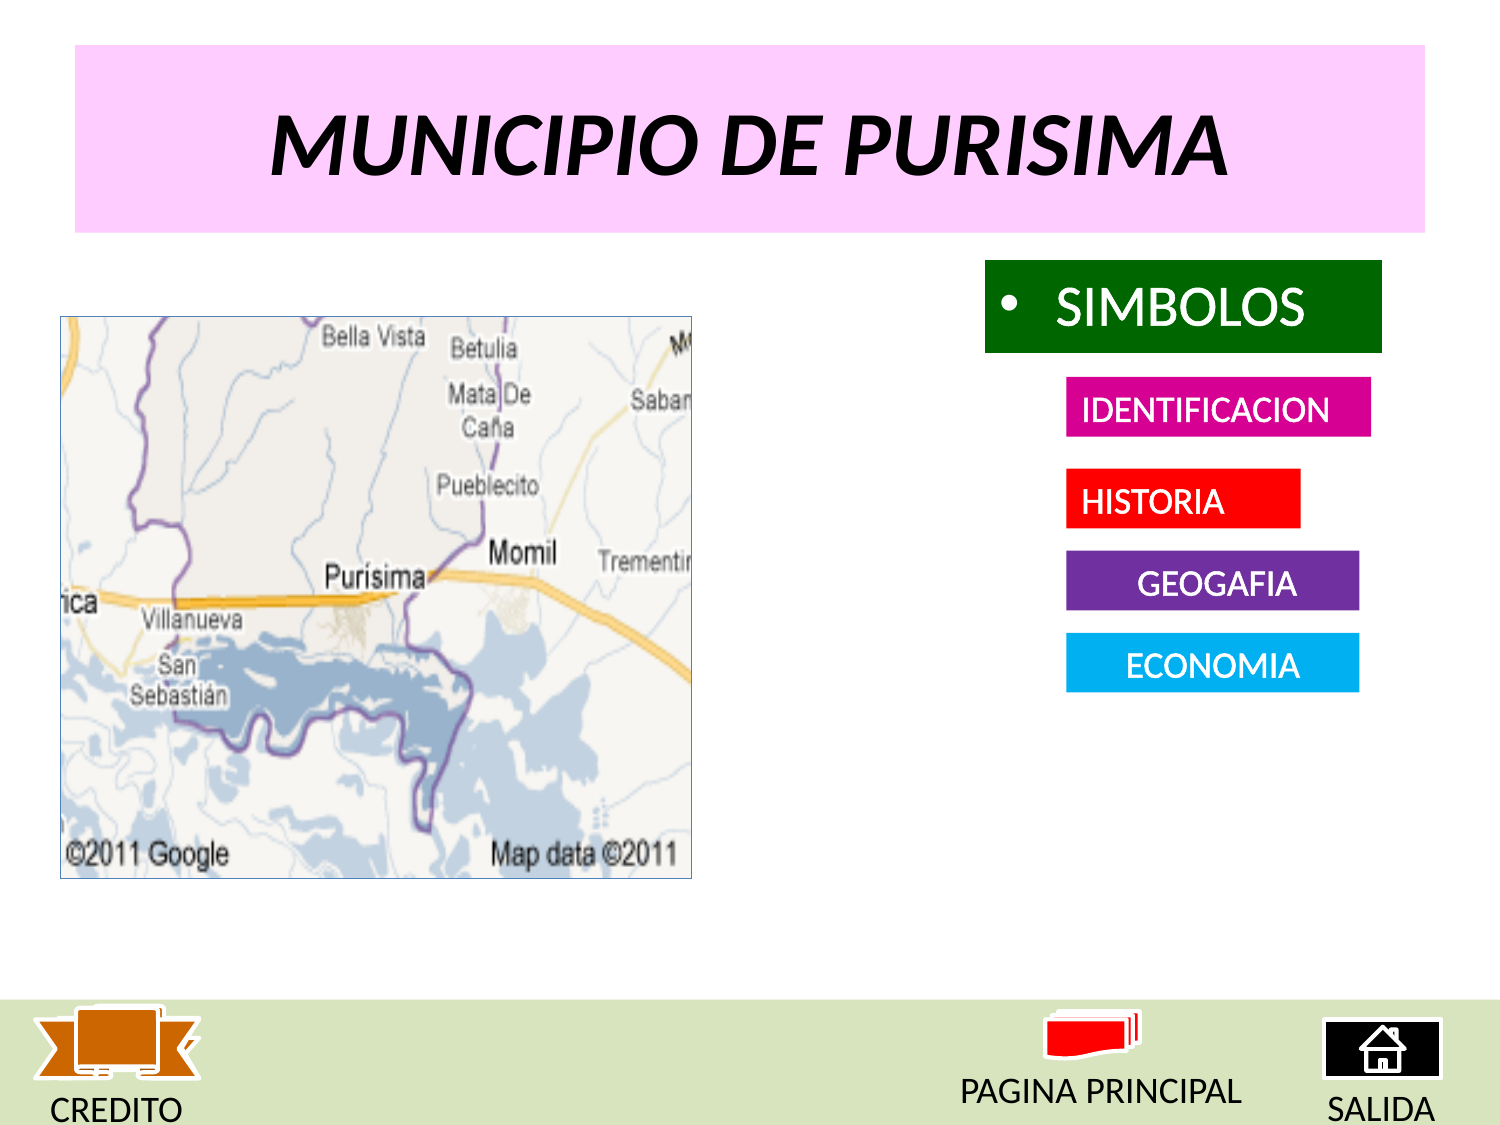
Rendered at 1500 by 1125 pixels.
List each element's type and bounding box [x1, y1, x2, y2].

text_box [984, 259, 1383, 354]
text_box [1066, 468, 1301, 529]
text_box [0, 997, 1500, 1125]
title [75, 45, 1425, 233]
text_box [1066, 632, 1360, 693]
picture [60, 316, 692, 880]
text_box [1066, 550, 1360, 611]
text_box [1066, 376, 1372, 437]
